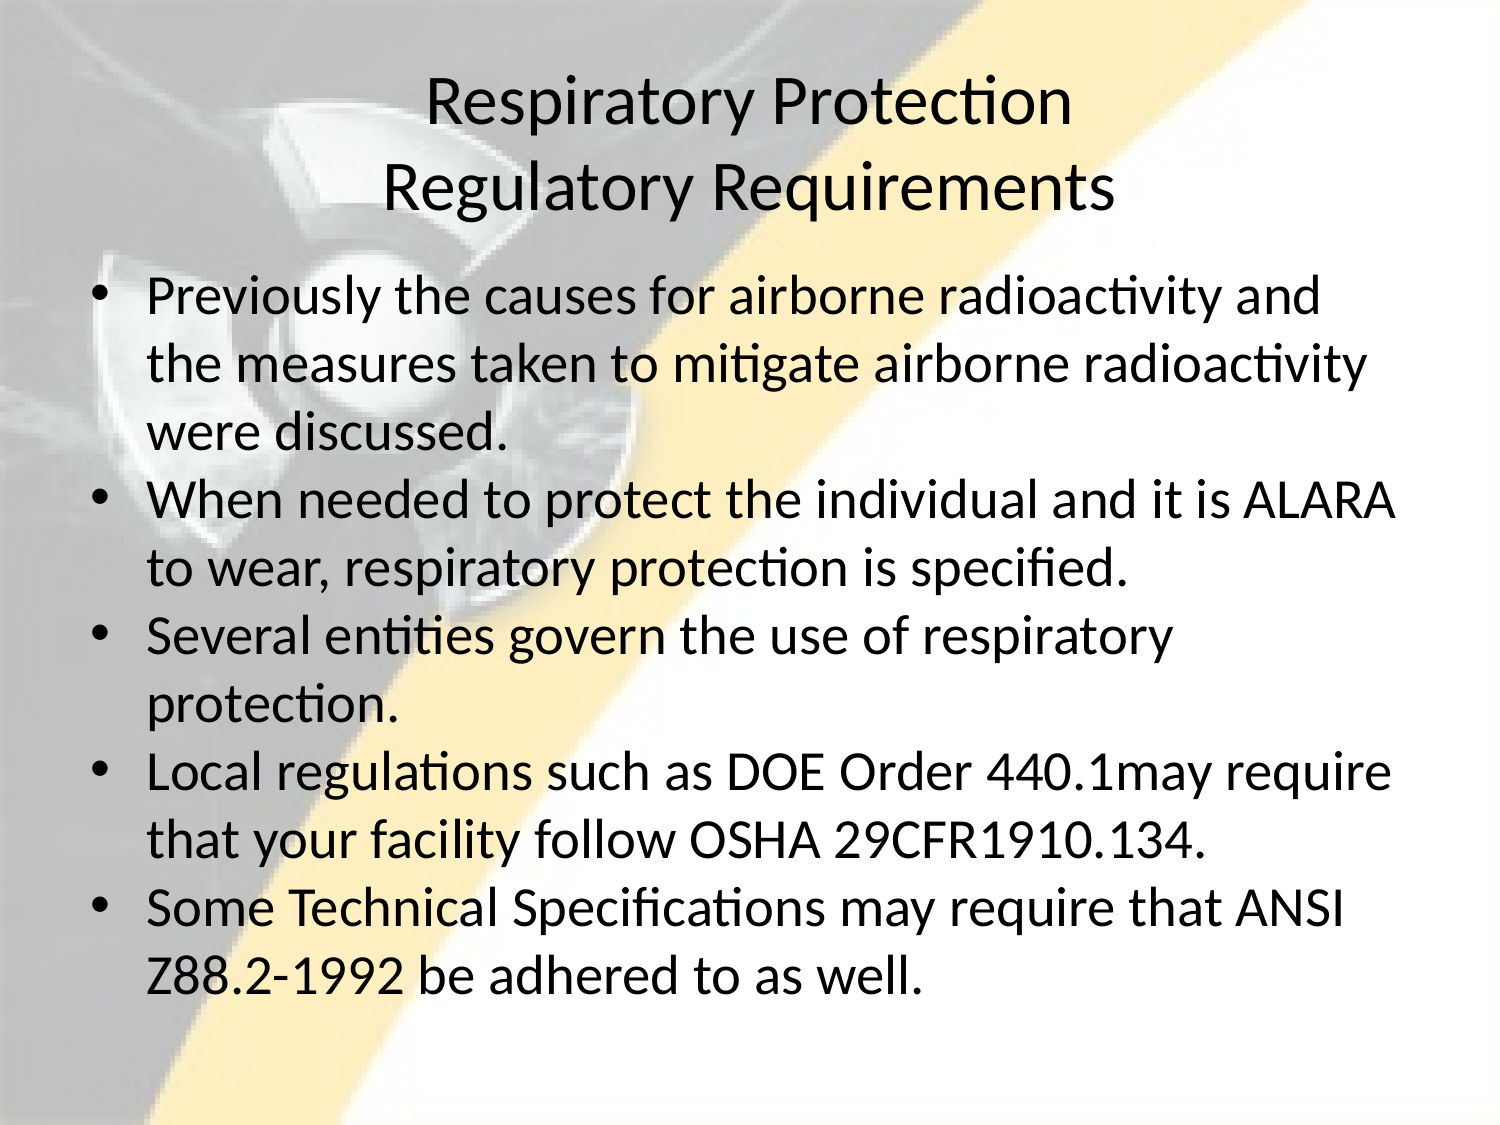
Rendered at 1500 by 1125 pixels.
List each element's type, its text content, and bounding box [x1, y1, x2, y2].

title Respiratory Protection Regulatory Requirements [75, 45, 1425, 233]
list Previously the causes for airborne radioactivity and the measures taken to mitigate airborne radioactivity were discussed. When needed to protect the individual and it is ALARA to wear, respiratory protection is specified. Several entities govern the use of respiratory protection. Local regulations such as DOE Order 440.1may require that your facility follow OSHA 29CFR1910.134. Some Technical Specifications may require that ANSI Z88.2-1992 be adhered to as well. [75, 249, 1425, 1025]
